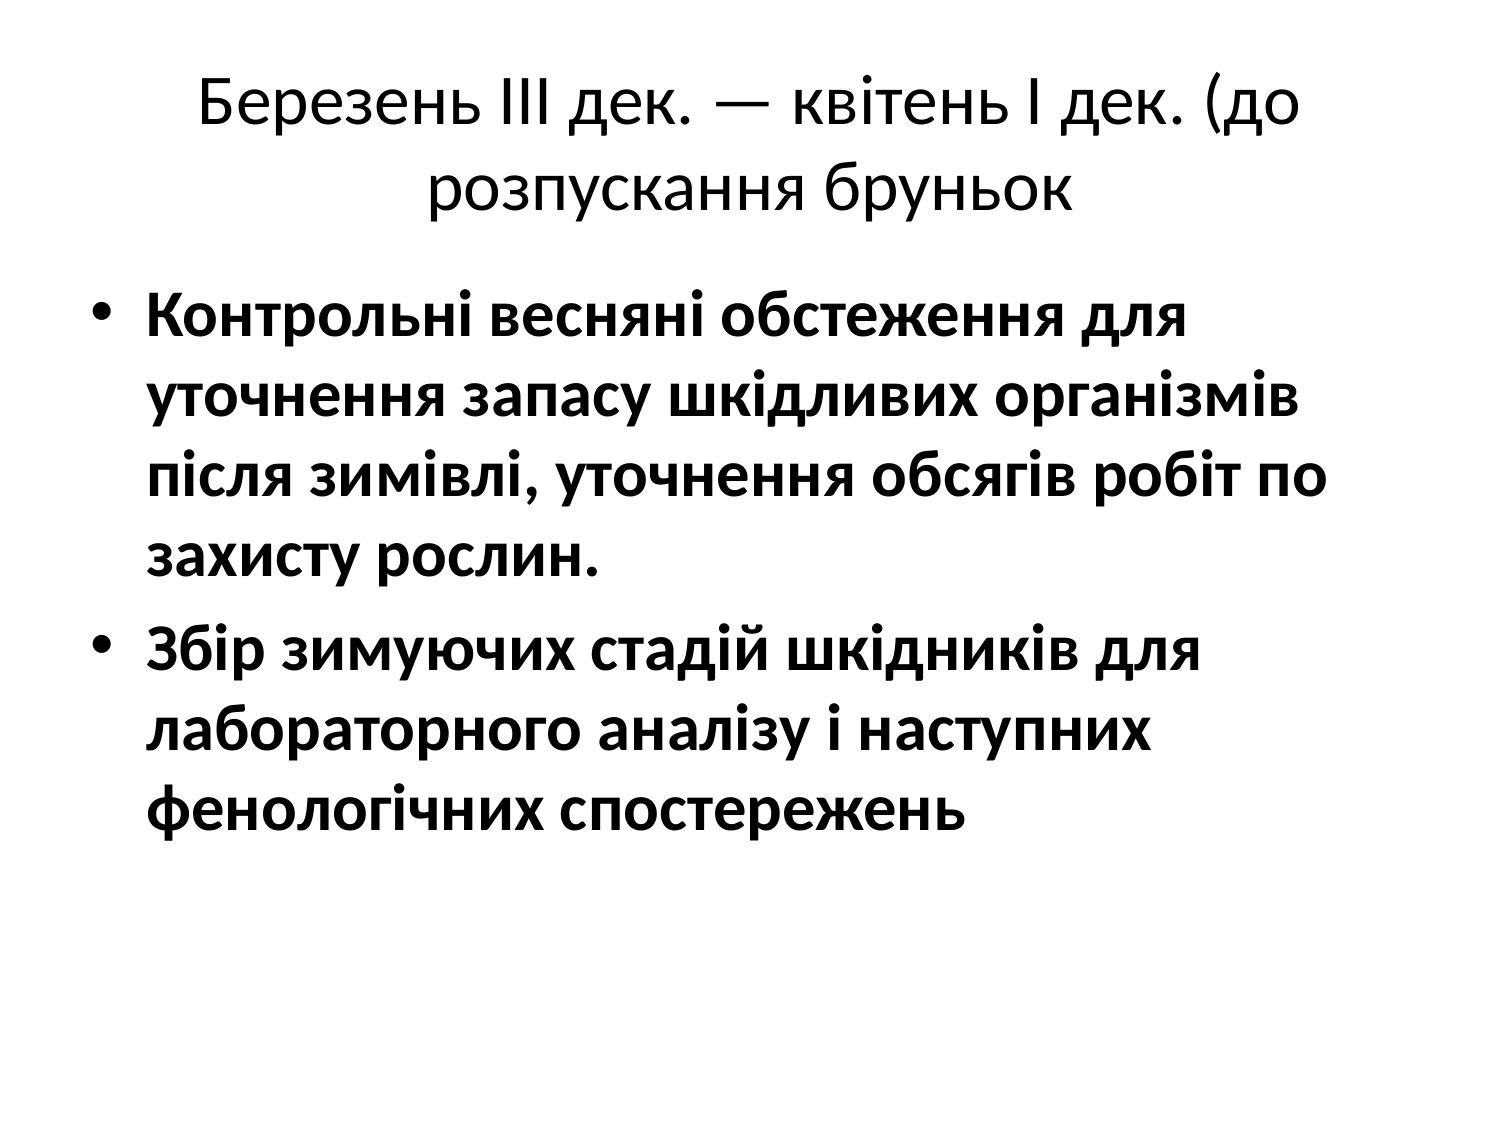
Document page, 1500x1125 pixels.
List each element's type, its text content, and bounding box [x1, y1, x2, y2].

list Контрольні весняні обстеження для уточнення запасу шкідливих організмів після зимівлі, уточнення обсягів робіт по захисту рослин. Збір зимуючих стадій шкідників для лабораторного аналізу і наступних фенологічних спостережень [75, 262, 1425, 1005]
title Березень III дек. — квітень І дек. (до розпускання бруньок [75, 45, 1425, 233]
